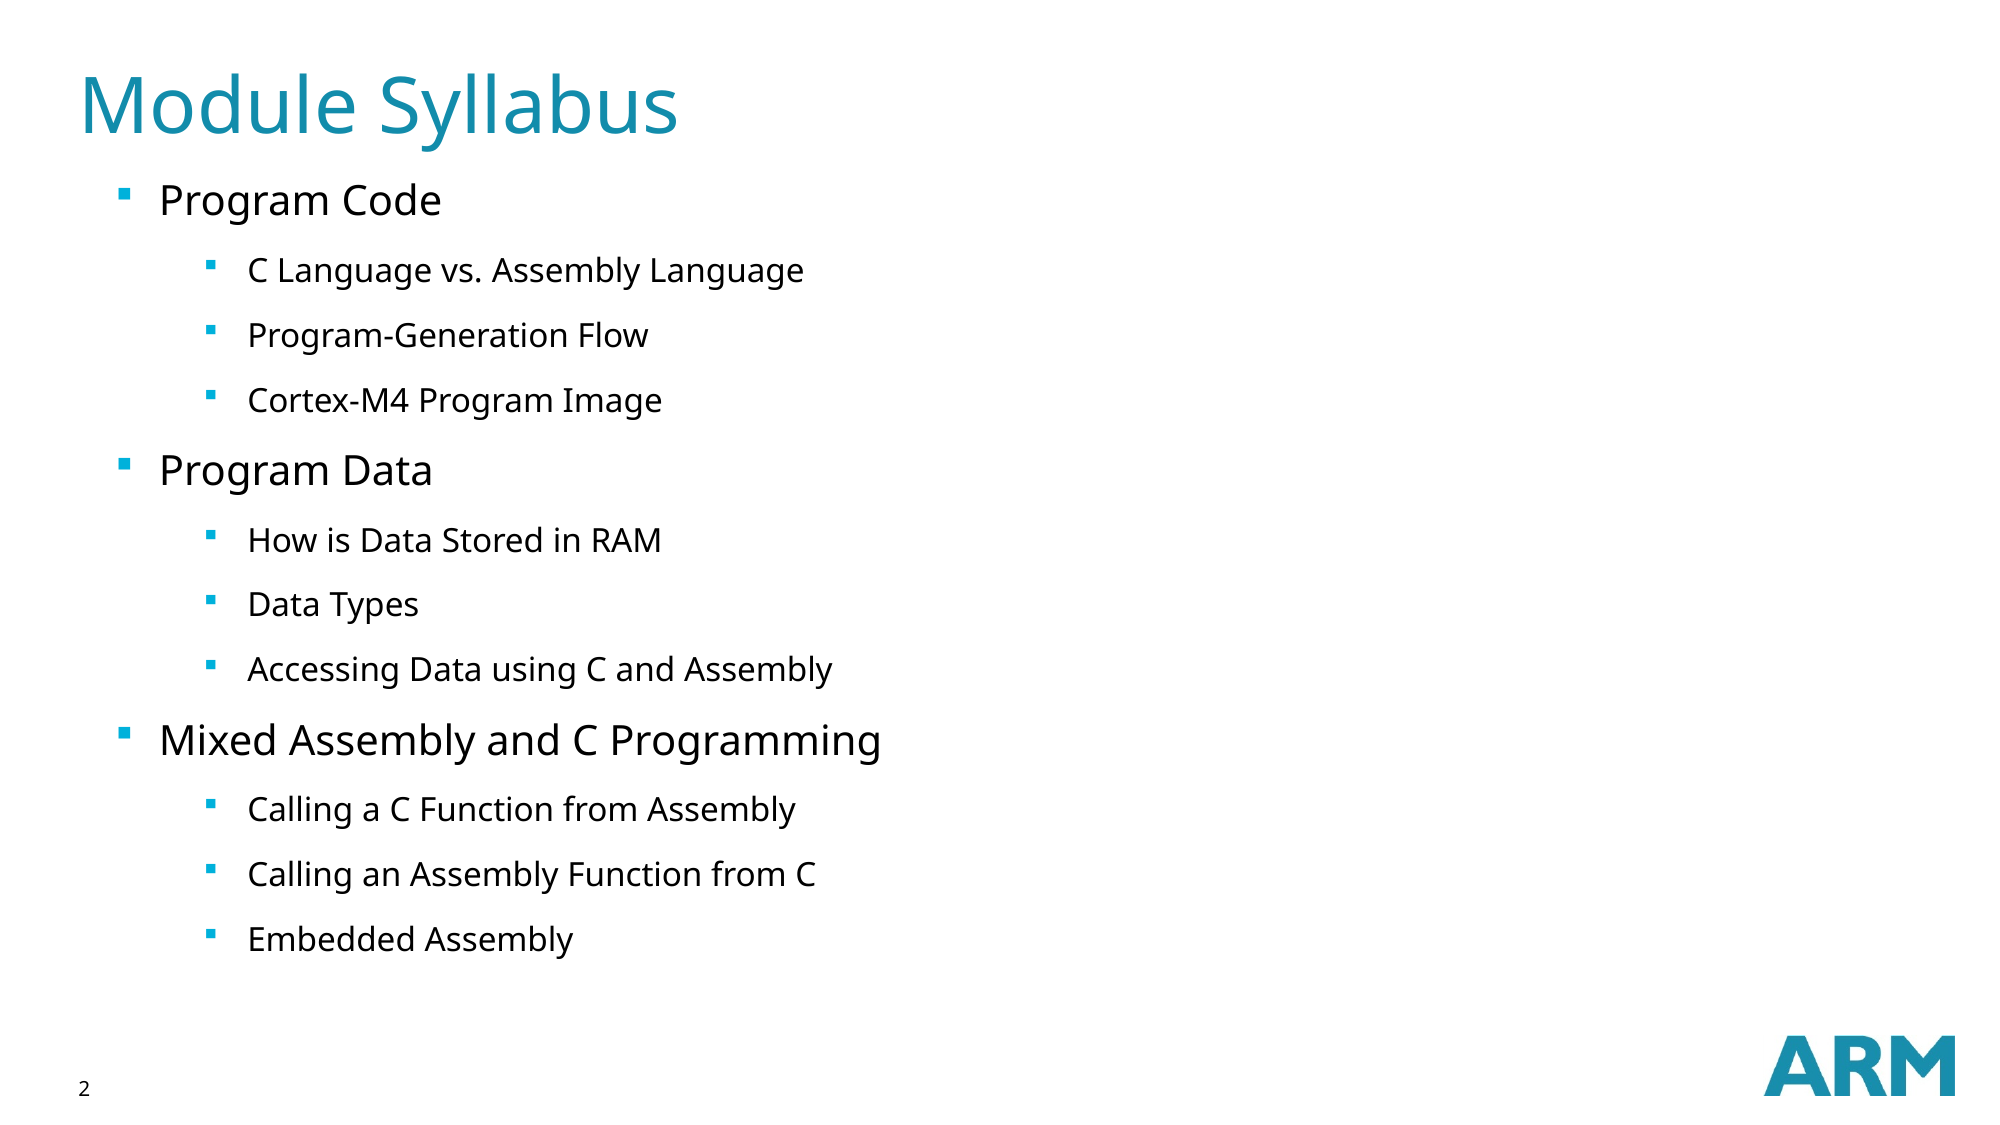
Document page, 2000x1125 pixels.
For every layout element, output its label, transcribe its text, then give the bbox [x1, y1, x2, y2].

picture [1763, 1035, 1955, 1096]
list Program Code C Language vs. Assembly Language Program-Generation Flow Cortex-M4 Program Image Program Data How is Data Stored in RAM Data Types Accessing Data using C and Assembly Mixed Assembly and C Programming Calling a C Function from Assembly Calling an Assembly Function from C Embedded Assembly [115, 174, 1890, 985]
title Module Syllabus [78, 55, 1910, 150]
